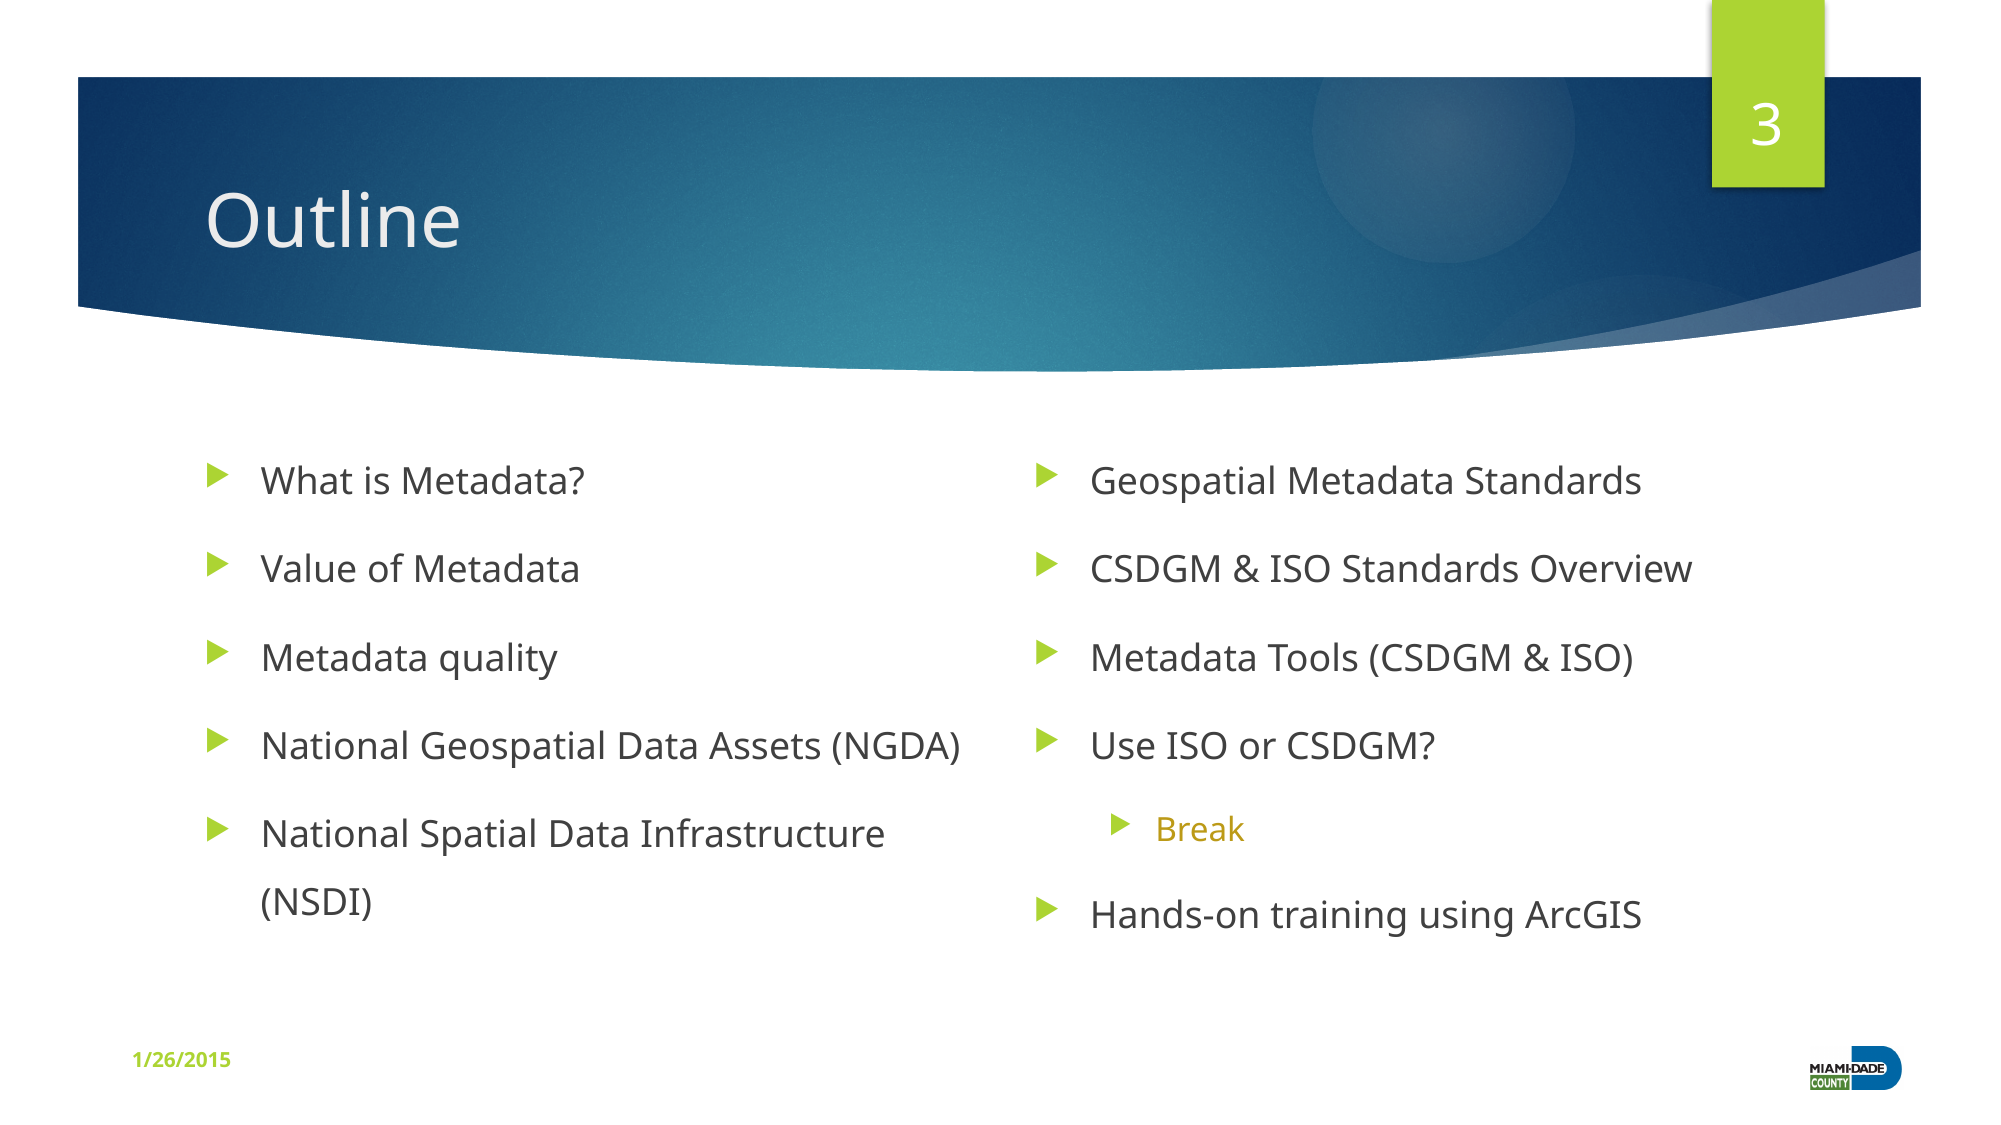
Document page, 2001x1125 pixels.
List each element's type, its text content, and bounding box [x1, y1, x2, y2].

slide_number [83, 1039, 247, 1090]
picture [1809, 1046, 1904, 1090]
slide_number 3 [1698, 48, 1836, 175]
title Outline [189, 159, 1627, 276]
list Geospatial Metadata Standards CSDGM & ISO Standards Overview Metadata Tools (CSDGM & ISO) Use ISO or CSDGM? Break Hands-on training using ArcGIS [1018, 427, 1810, 988]
list What is Metadata? Value of Metadata Metadata quality National Geospatial Data Assets (NGDA) National Spatial Data Infrastructure (NSDI) [189, 427, 981, 988]
